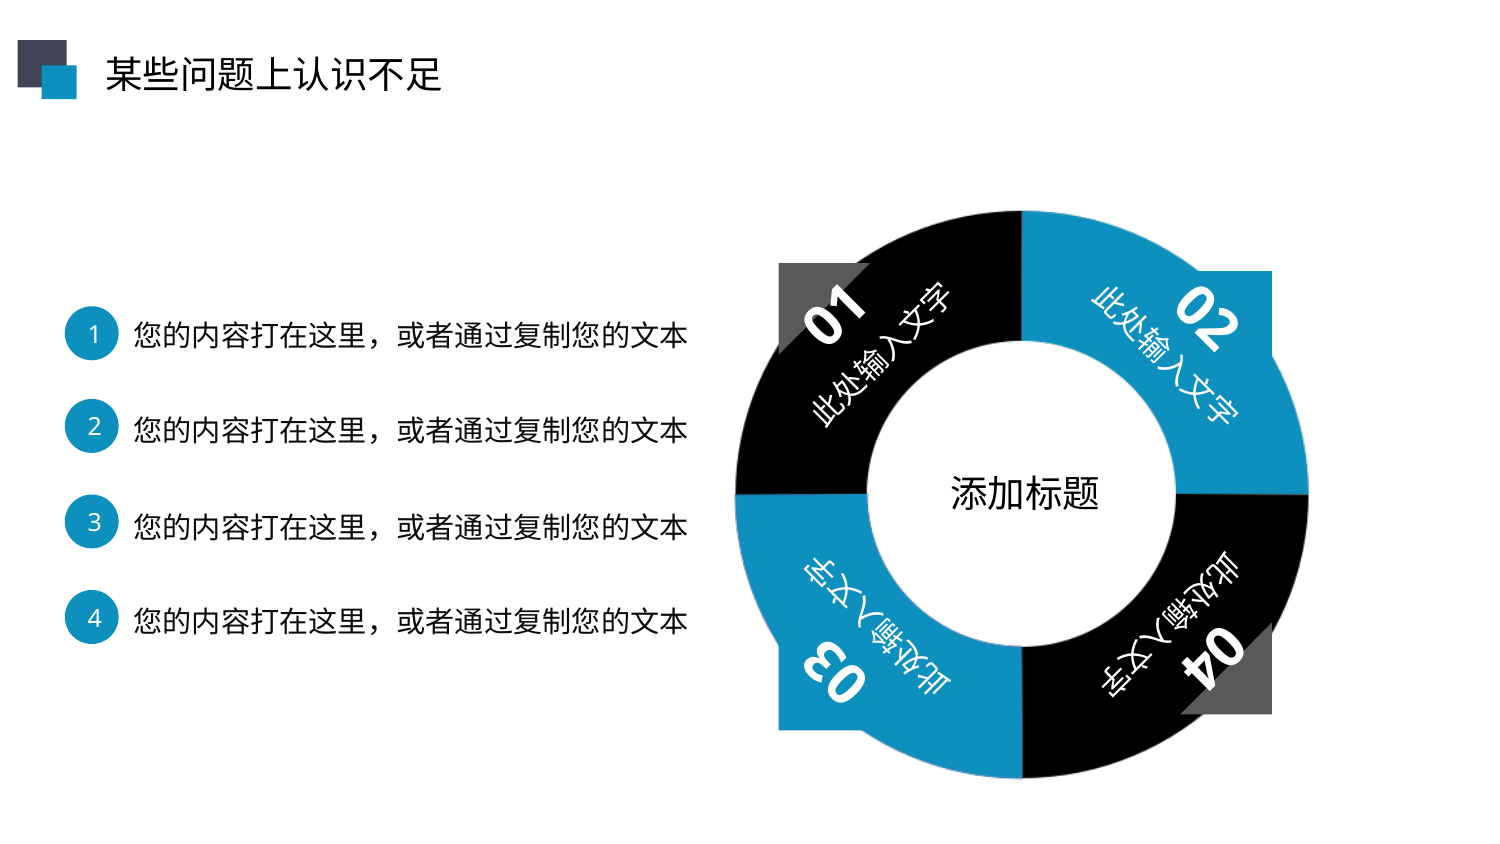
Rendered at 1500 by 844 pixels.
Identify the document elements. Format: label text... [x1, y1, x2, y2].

text_box 某些问题上认识不足 [90, 43, 458, 104]
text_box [64, 398, 562, 456]
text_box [64, 306, 562, 361]
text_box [562, 189, 1480, 800]
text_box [64, 590, 562, 647]
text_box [64, 494, 562, 553]
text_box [17, 40, 77, 100]
